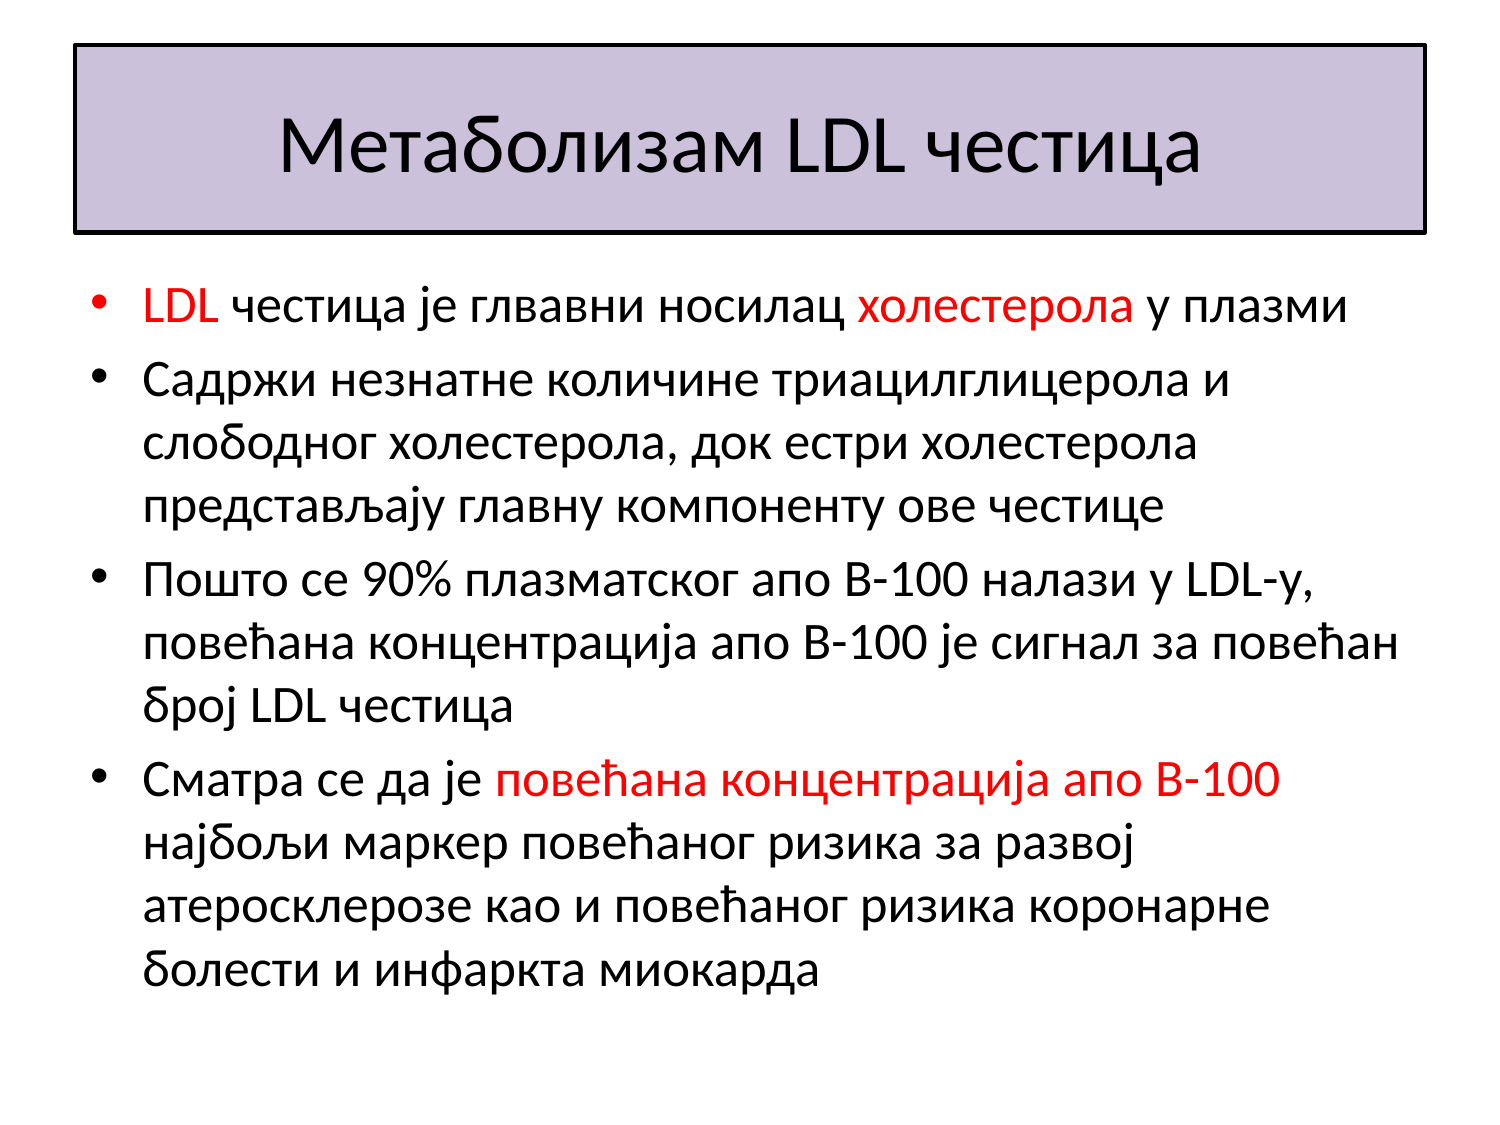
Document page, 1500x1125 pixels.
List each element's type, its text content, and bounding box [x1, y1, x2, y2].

list LDL честица је глвавни носилац холестерола у плазми Садржи незнатне количине триацилглицерола и слободног холестерола, док естри холестерола представљају главну компоненту ове честице Пошто се 90% плазматског апо B-100 налази у LDL-у, повећана концентрација апо B-100 је сигнал за повећан број LDL честица Сматра се да је повећана концентрација апо B-100 најбољи маркер повећаног ризика за развој атеросклерозе као и повећаног ризика коронарне болести и инфаркта миокарда [75, 262, 1425, 1005]
title Метаболизам LDL честица [73, 43, 1427, 235]
